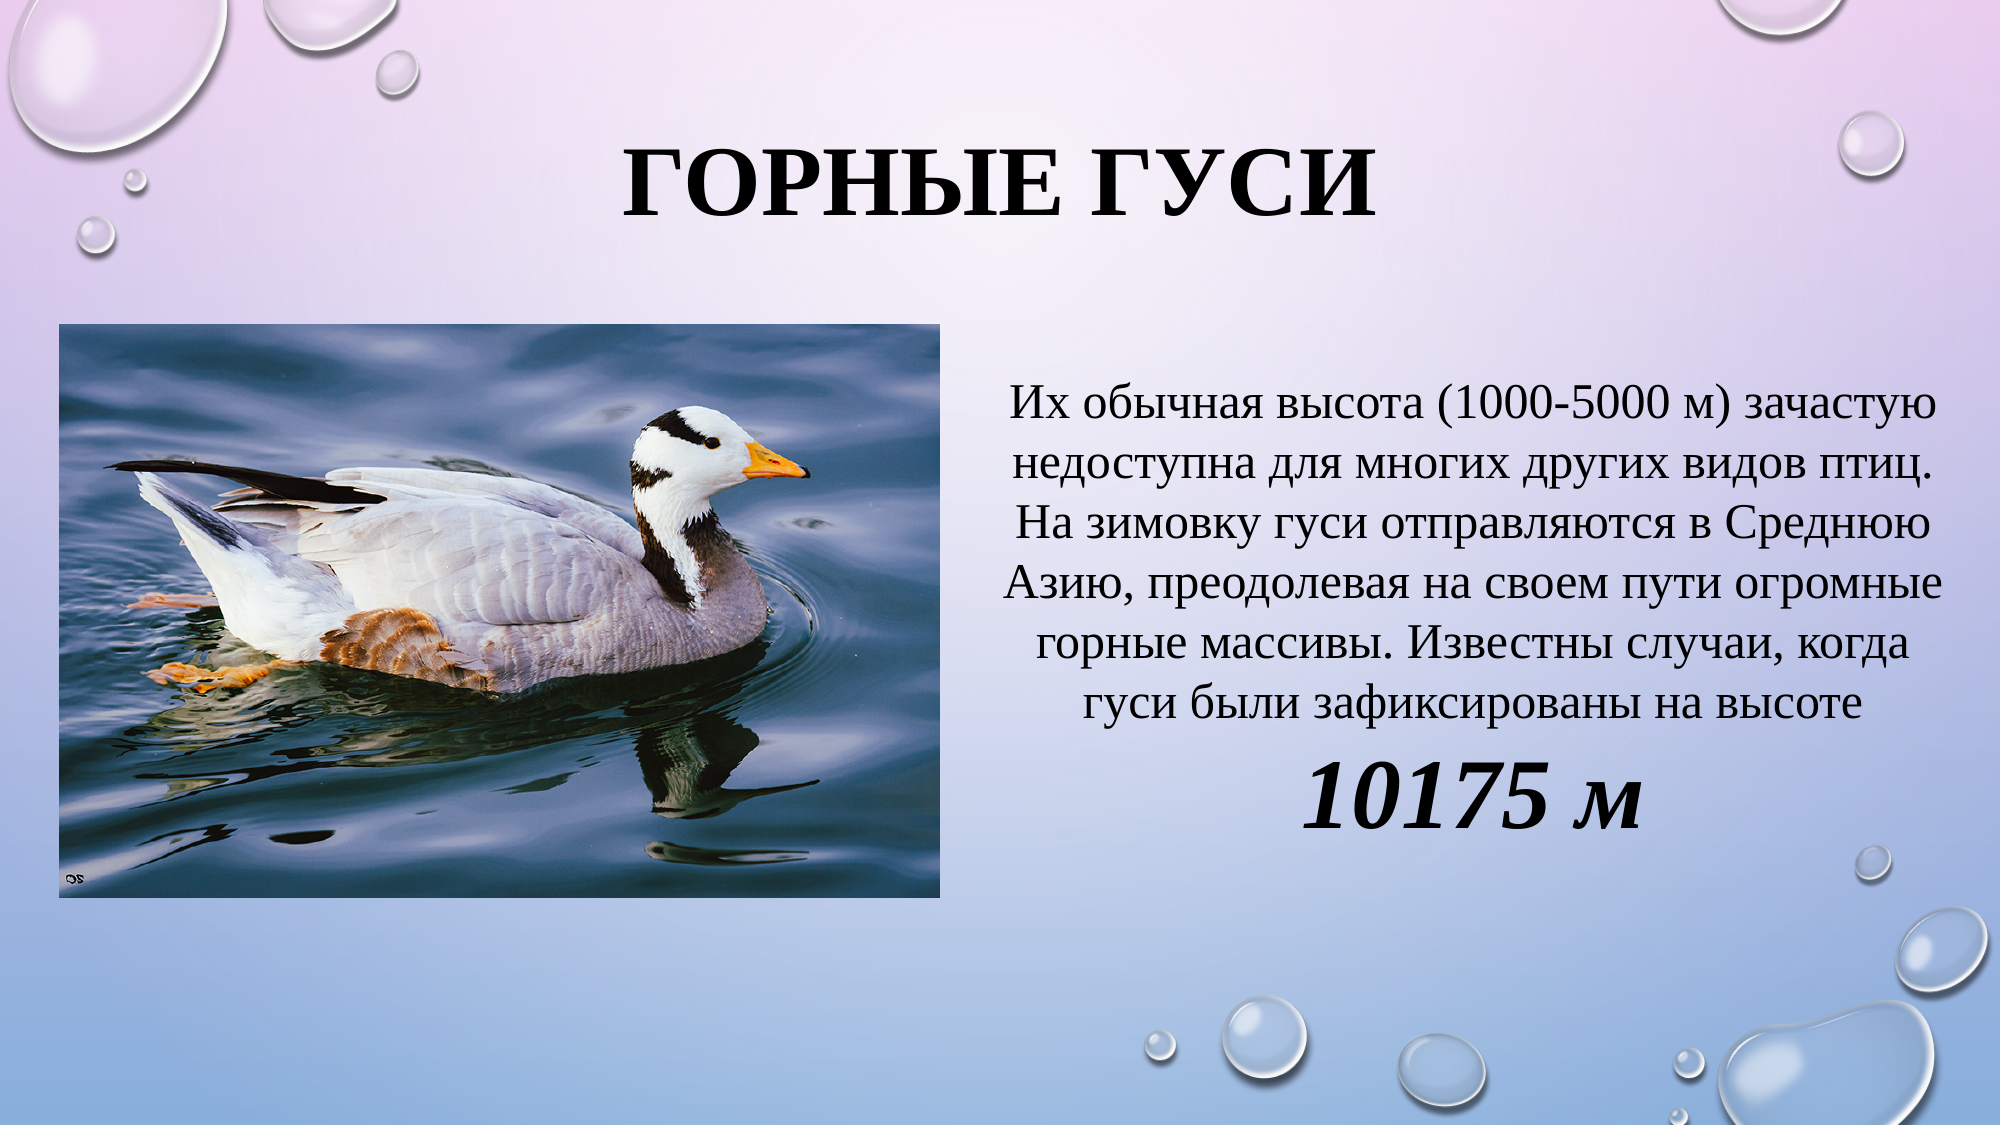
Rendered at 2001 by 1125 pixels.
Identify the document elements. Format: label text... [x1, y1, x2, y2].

text_box Их обычная высота (1000-5000 м) зачастую недоступна для многих других видов птиц. На зимовку гуси отправляются в Среднюю Азию, преодолевая на своем пути огромные горные массивы. Известны случаи, когда гуси были зафиксированы на высоте 10175 м [973, 361, 1974, 856]
picture [0, 0, 2000, 1125]
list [58, 324, 941, 898]
title Горные гуси [149, 101, 1851, 265]
